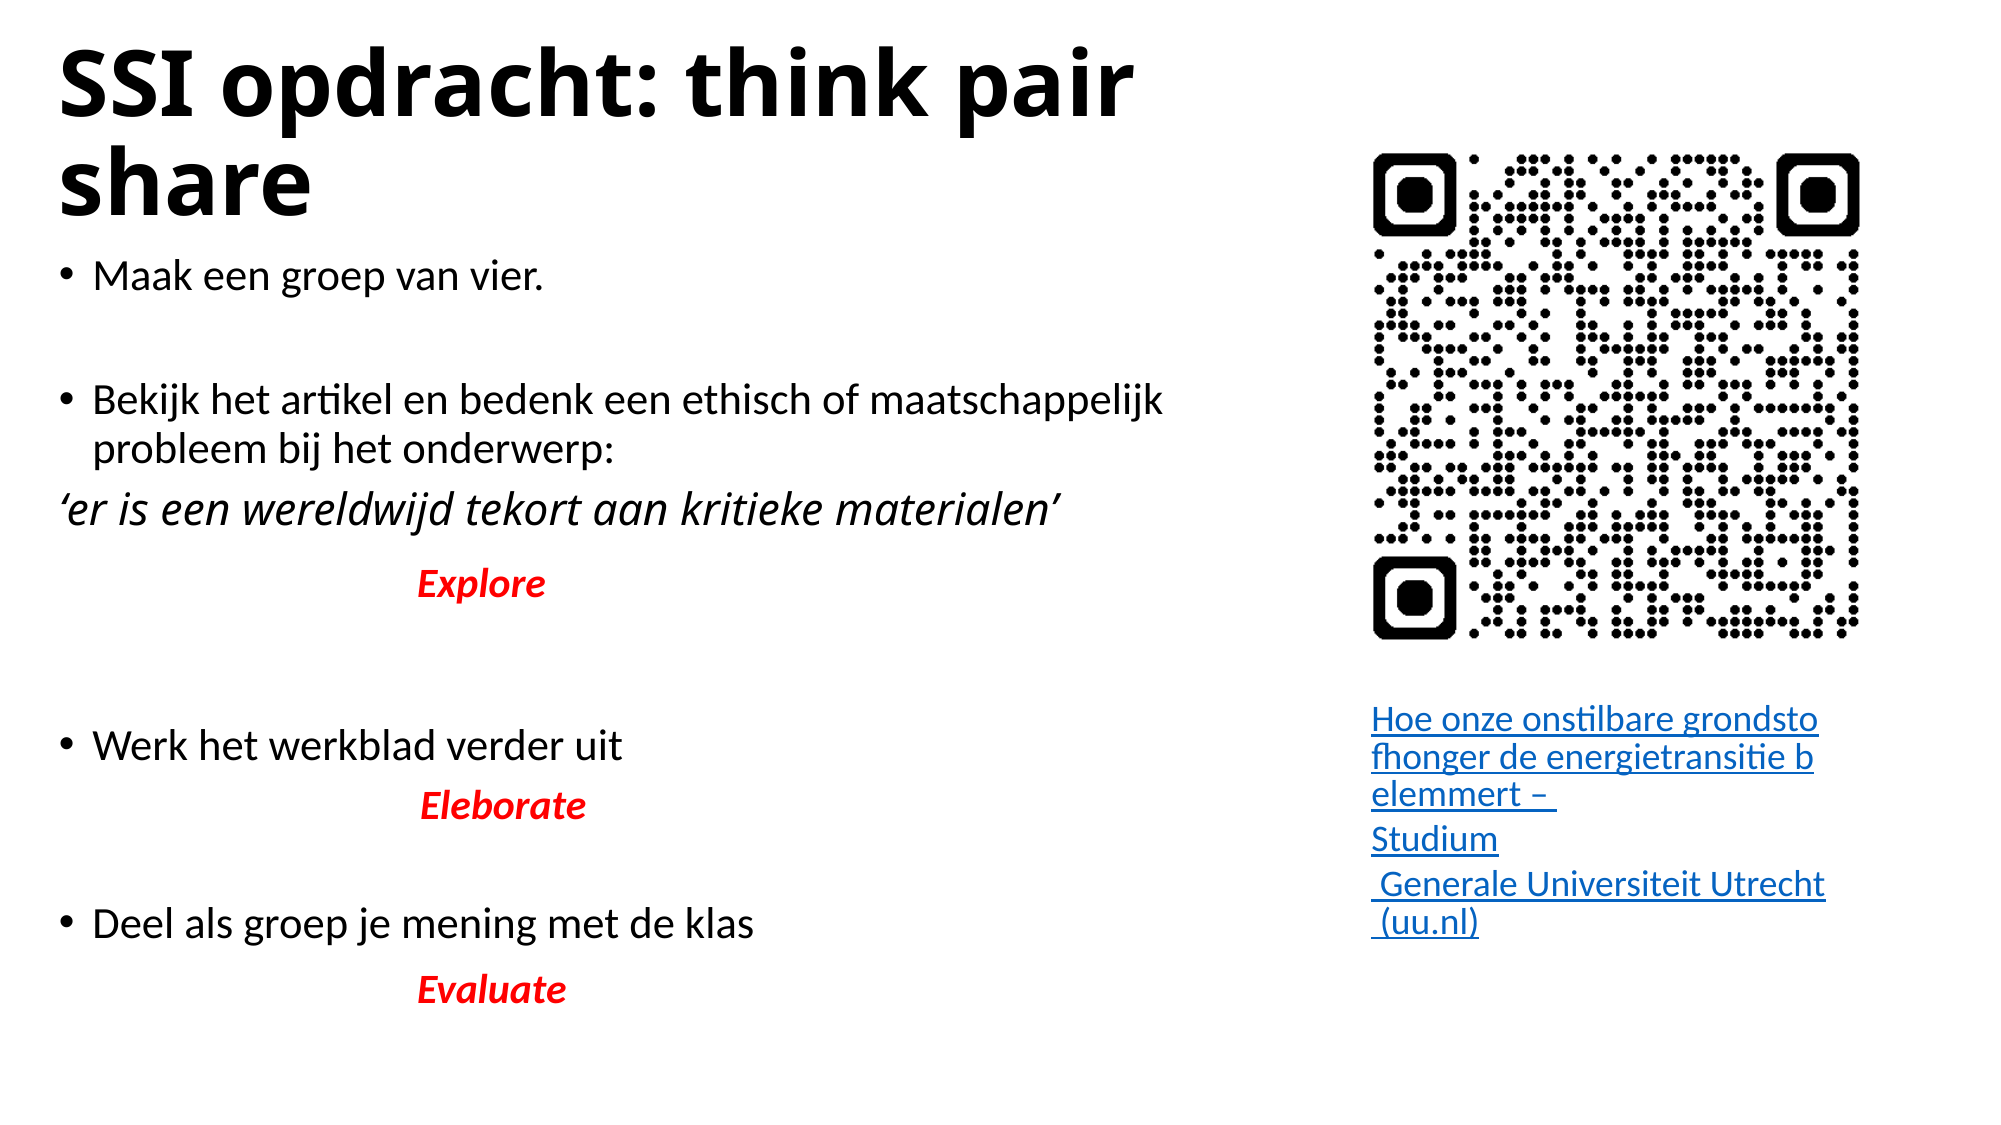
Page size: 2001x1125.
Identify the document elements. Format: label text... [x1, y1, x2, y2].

text_box Evaluate [402, 954, 671, 1020]
list Maak een groep van vier. Bekijk het artikel en bedenk een ethisch of maatschappelijk probleem bij het onderwerp: ‘er is een wereldwijd tekort aan kritieke materialen’ Werk het werkblad verder uit Deel als groep je mening met de klas [43, 244, 1327, 959]
text_box Eleborate [405, 770, 673, 835]
text_box Hoe onze onstilbare grondstofhonger de energietransitie belemmert – Studium Generale Universiteit Utrecht (uu.nl) [1356, 687, 1842, 837]
text_box Explore [402, 547, 591, 613]
title SSI opdracht: think pair share [43, 27, 1303, 244]
picture [1326, 106, 1907, 687]
